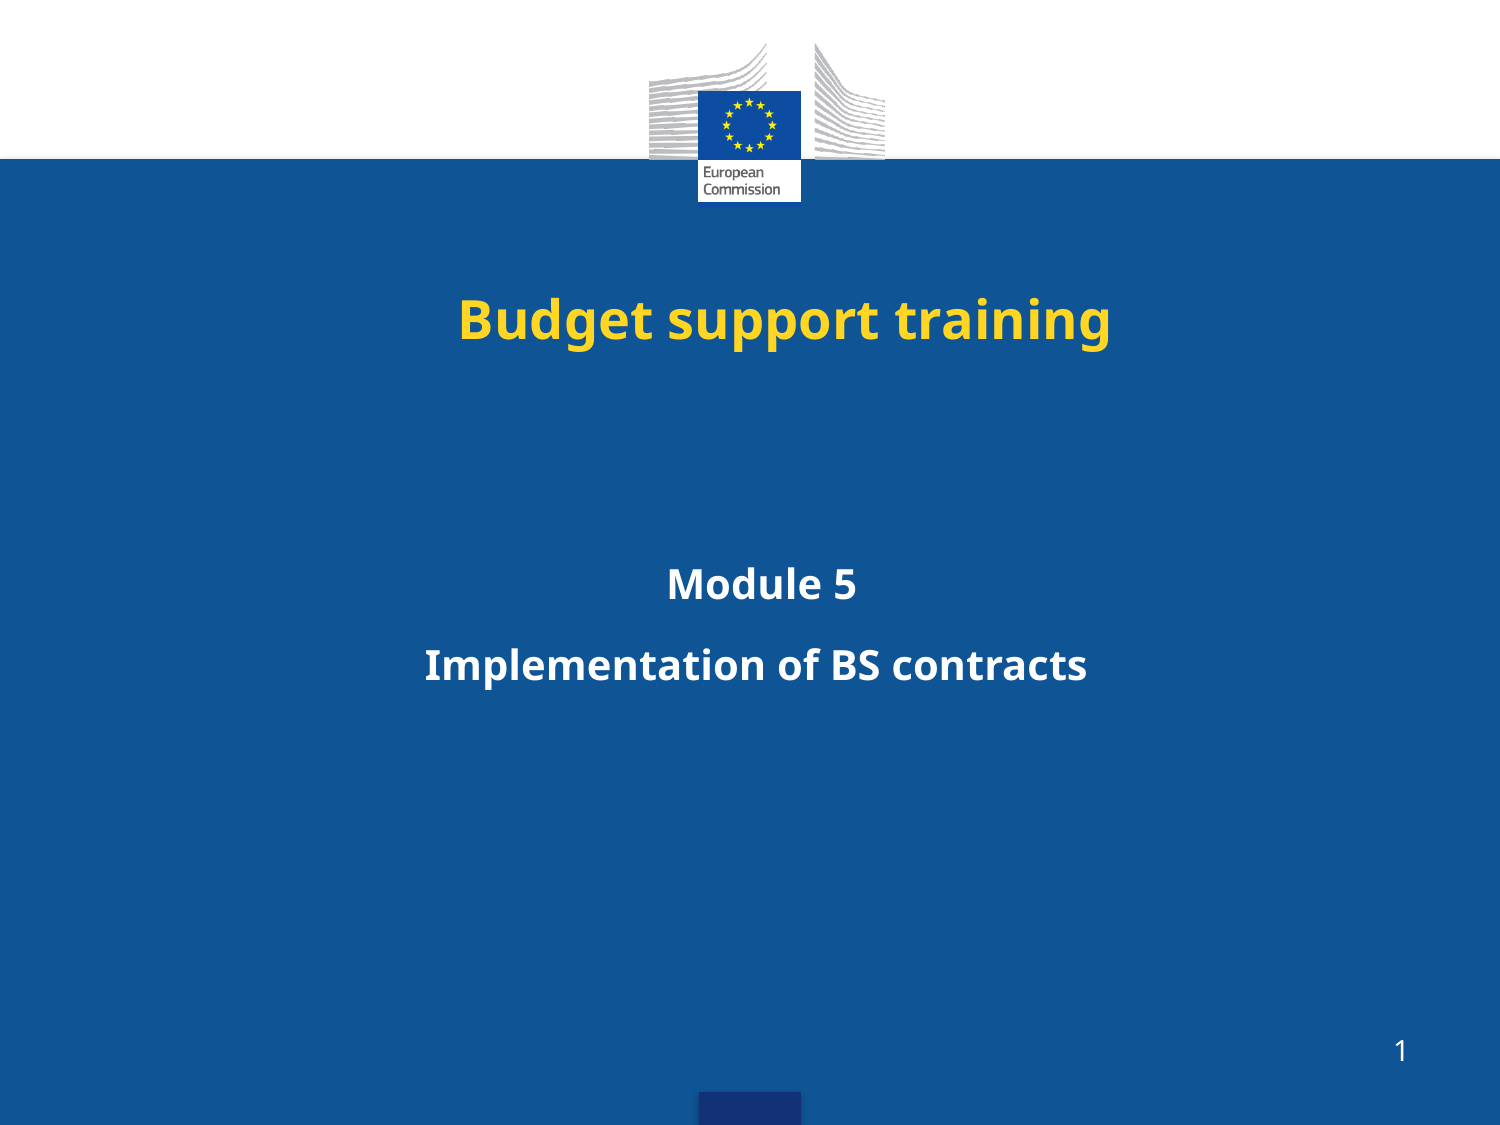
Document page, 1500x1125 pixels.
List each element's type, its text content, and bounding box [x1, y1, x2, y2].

subtitle Module 5 Implementation of BS contracts [171, 491, 1353, 823]
slide_number 1 [1074, 1024, 1425, 1103]
title Budget support training [100, 267, 1471, 468]
